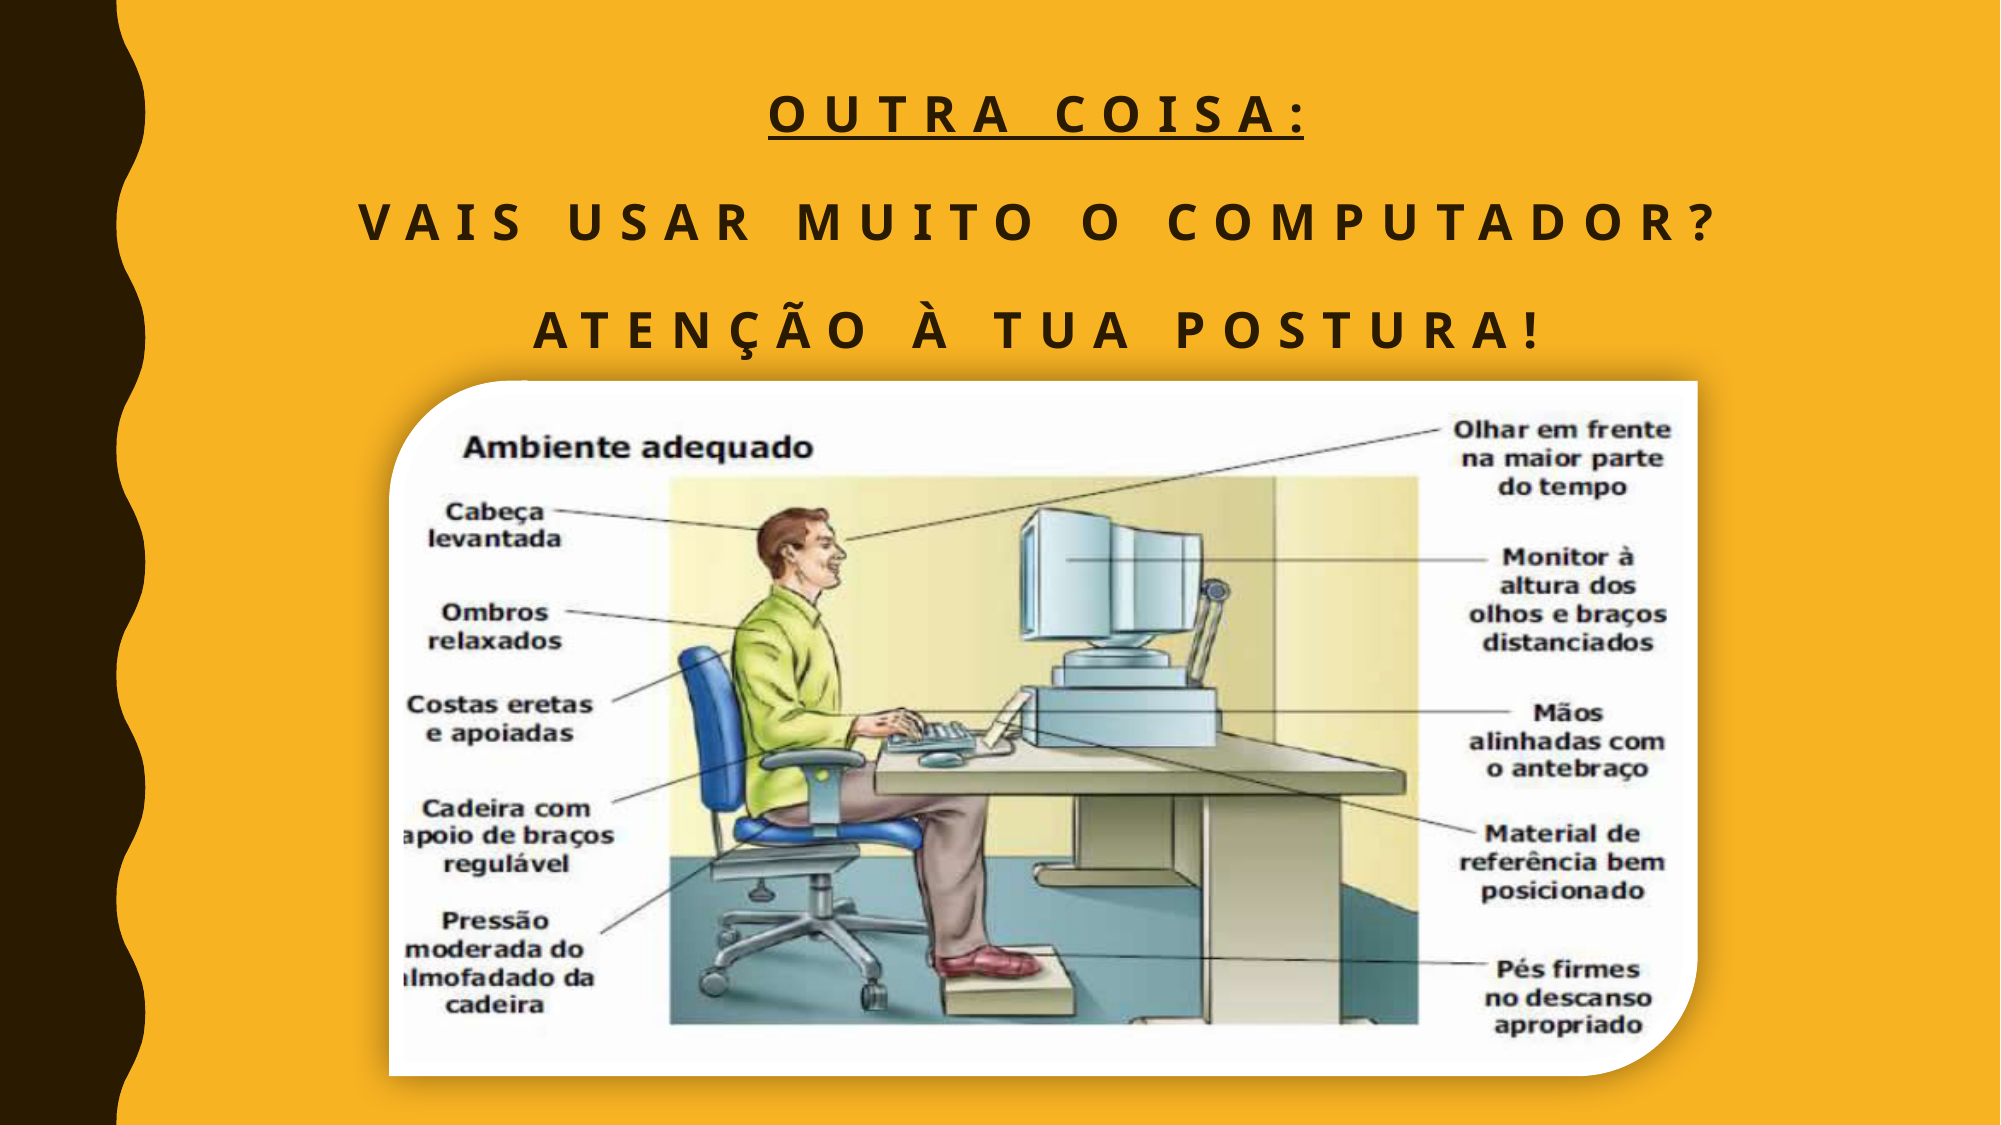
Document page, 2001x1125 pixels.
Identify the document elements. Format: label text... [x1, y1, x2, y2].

text_box [0, 0, 146, 1125]
picture [396, 388, 1691, 1069]
title OUTRA COISA: VAIS USAR MUITO o computador? ATENÇÃO À TUA POSTURA! [201, 81, 1887, 367]
text_box [117, 0, 2000, 1125]
